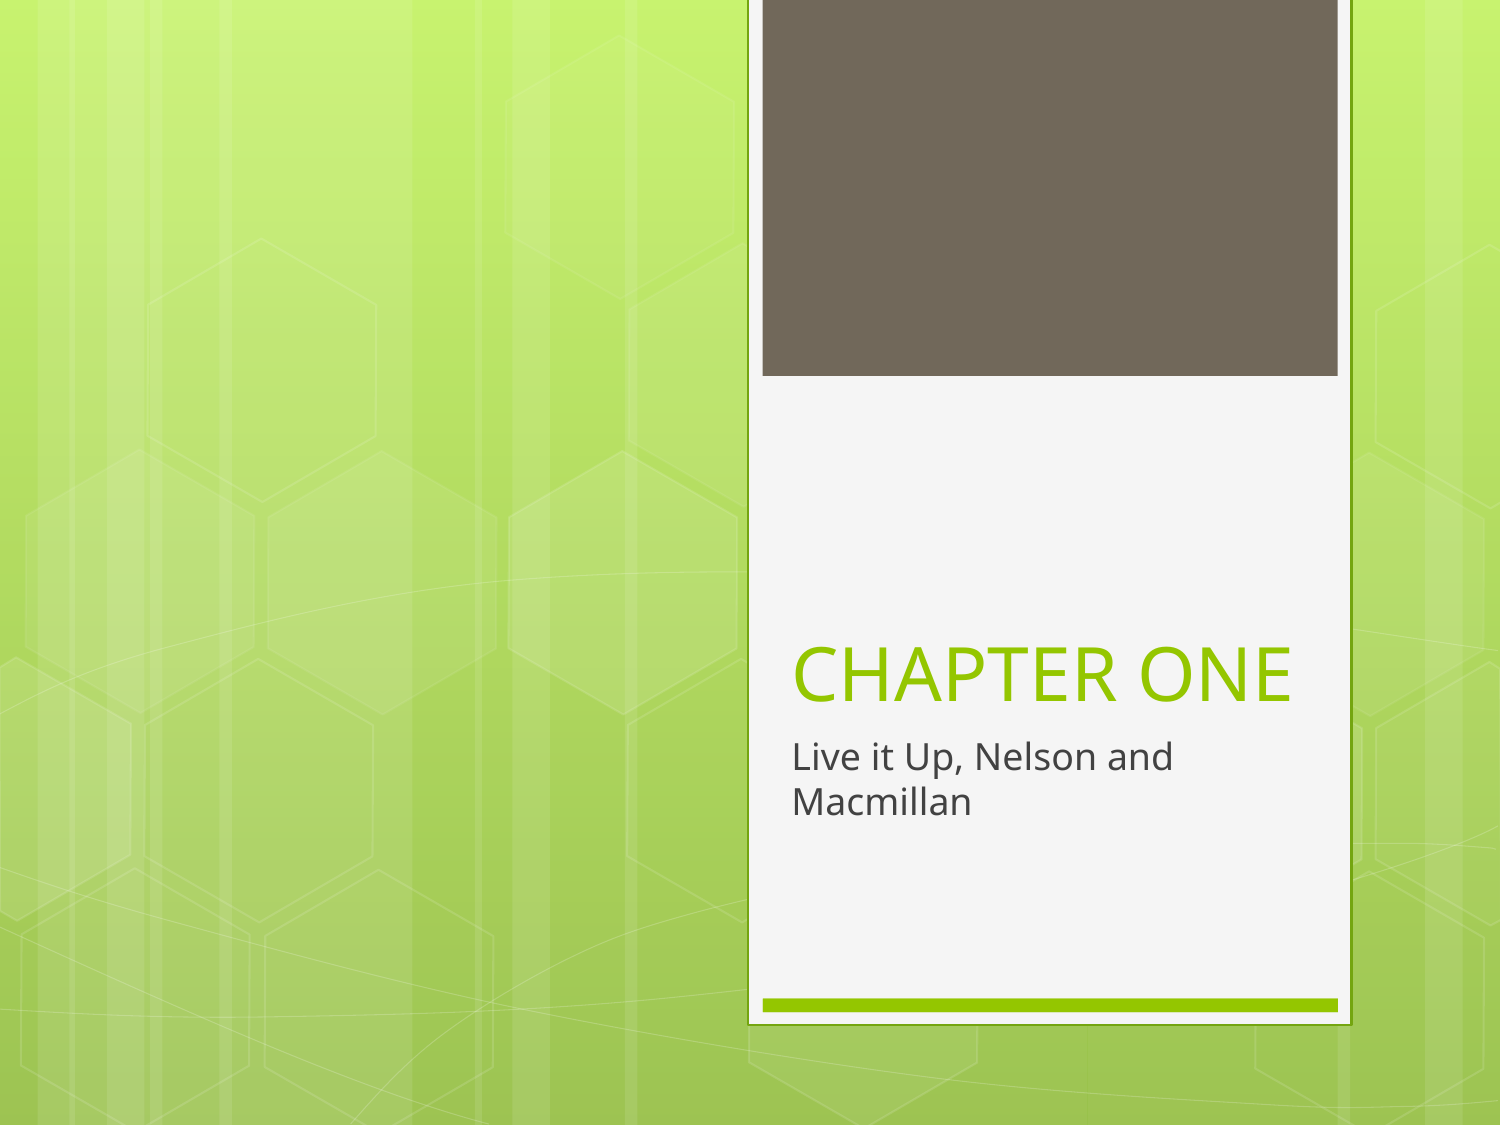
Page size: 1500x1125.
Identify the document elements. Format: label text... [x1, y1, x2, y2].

subtitle Live it Up, Nelson and Macmillan [776, 725, 1320, 933]
title CHAPTER ONE [776, 444, 1320, 724]
